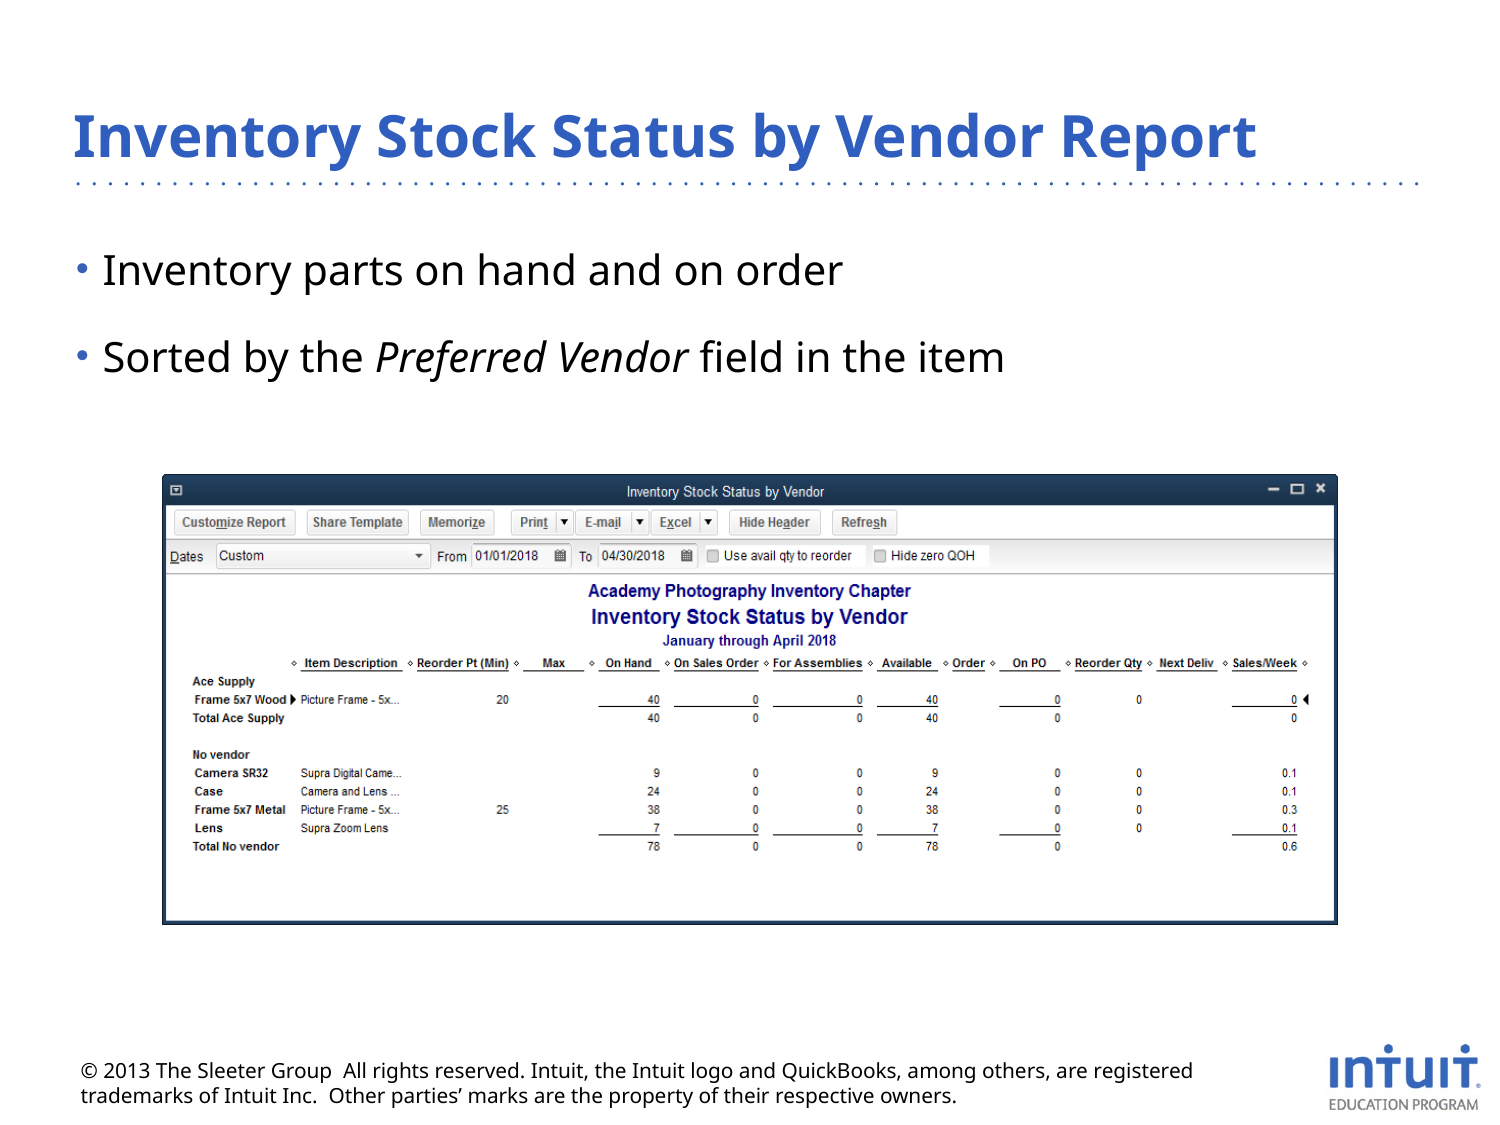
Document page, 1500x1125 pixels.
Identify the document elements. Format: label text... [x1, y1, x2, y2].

title Inventory Stock Status by Vendor Report [73, 62, 1424, 169]
list Inventory parts on hand and on order Sorted by the Preferred Vendor field in the item [75, 235, 1424, 1012]
picture [1325, 1039, 1485, 1116]
picture [162, 474, 1338, 926]
